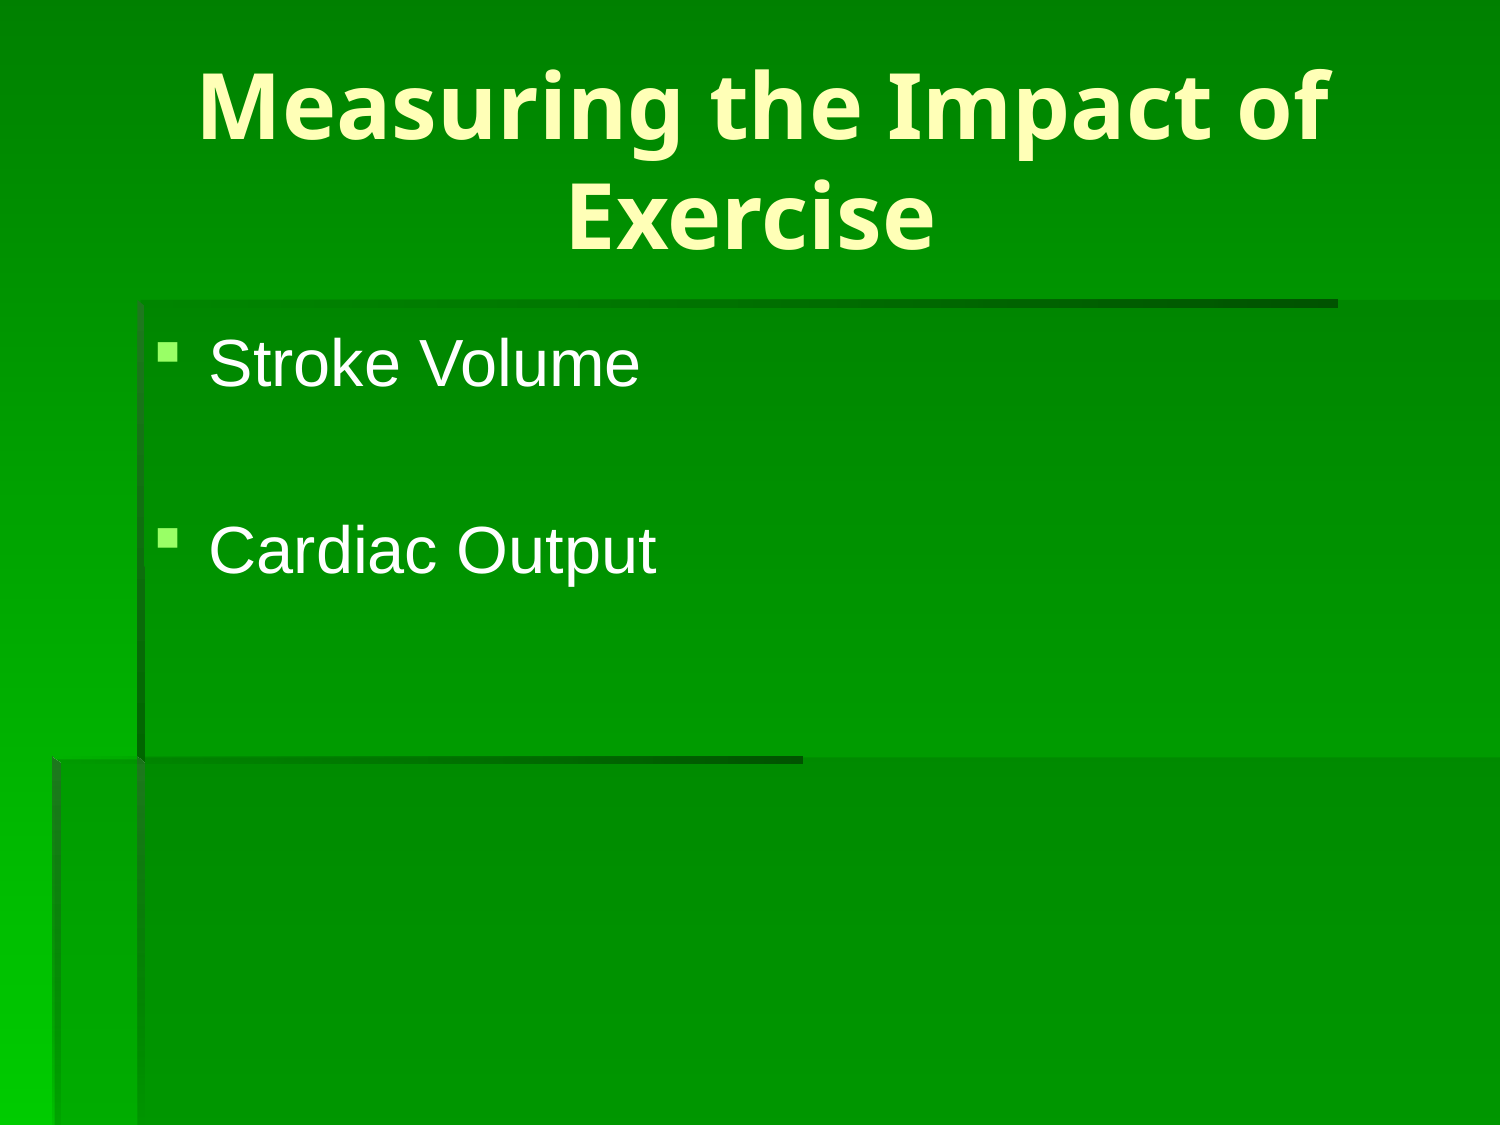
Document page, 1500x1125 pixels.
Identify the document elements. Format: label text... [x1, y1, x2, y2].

title Measuring the Impact of Exercise [74, 39, 1451, 276]
list Stroke Volume Cardiac Output [137, 312, 1452, 1001]
